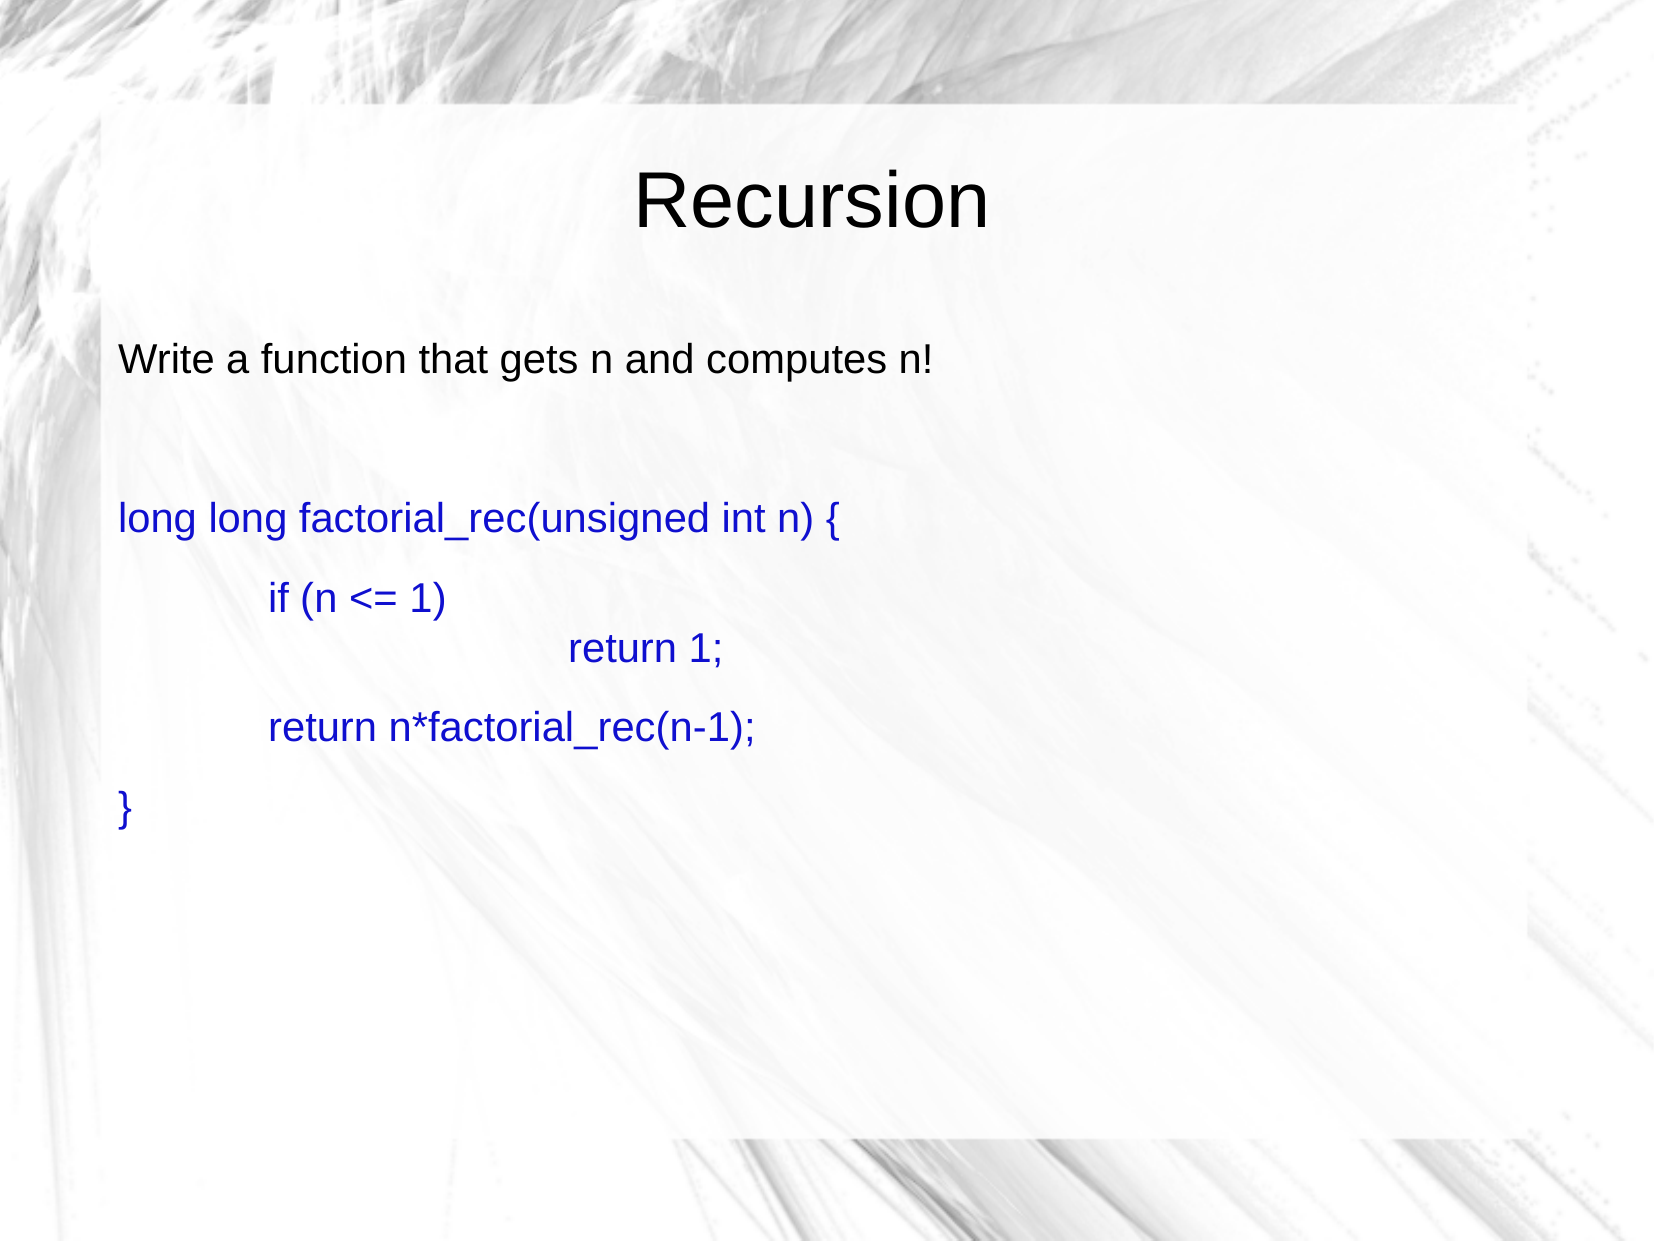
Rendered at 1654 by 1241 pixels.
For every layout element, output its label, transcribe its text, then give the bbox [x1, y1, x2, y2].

picture [0, 0, 1654, 1241]
list Write a function that gets n and computes n! long long factorial_rec(unsigned int n) { if (n <= 1) return 1; return n*factorial_rec(n-1); } [118, 332, 1571, 1121]
title Recursion [118, 93, 1506, 299]
